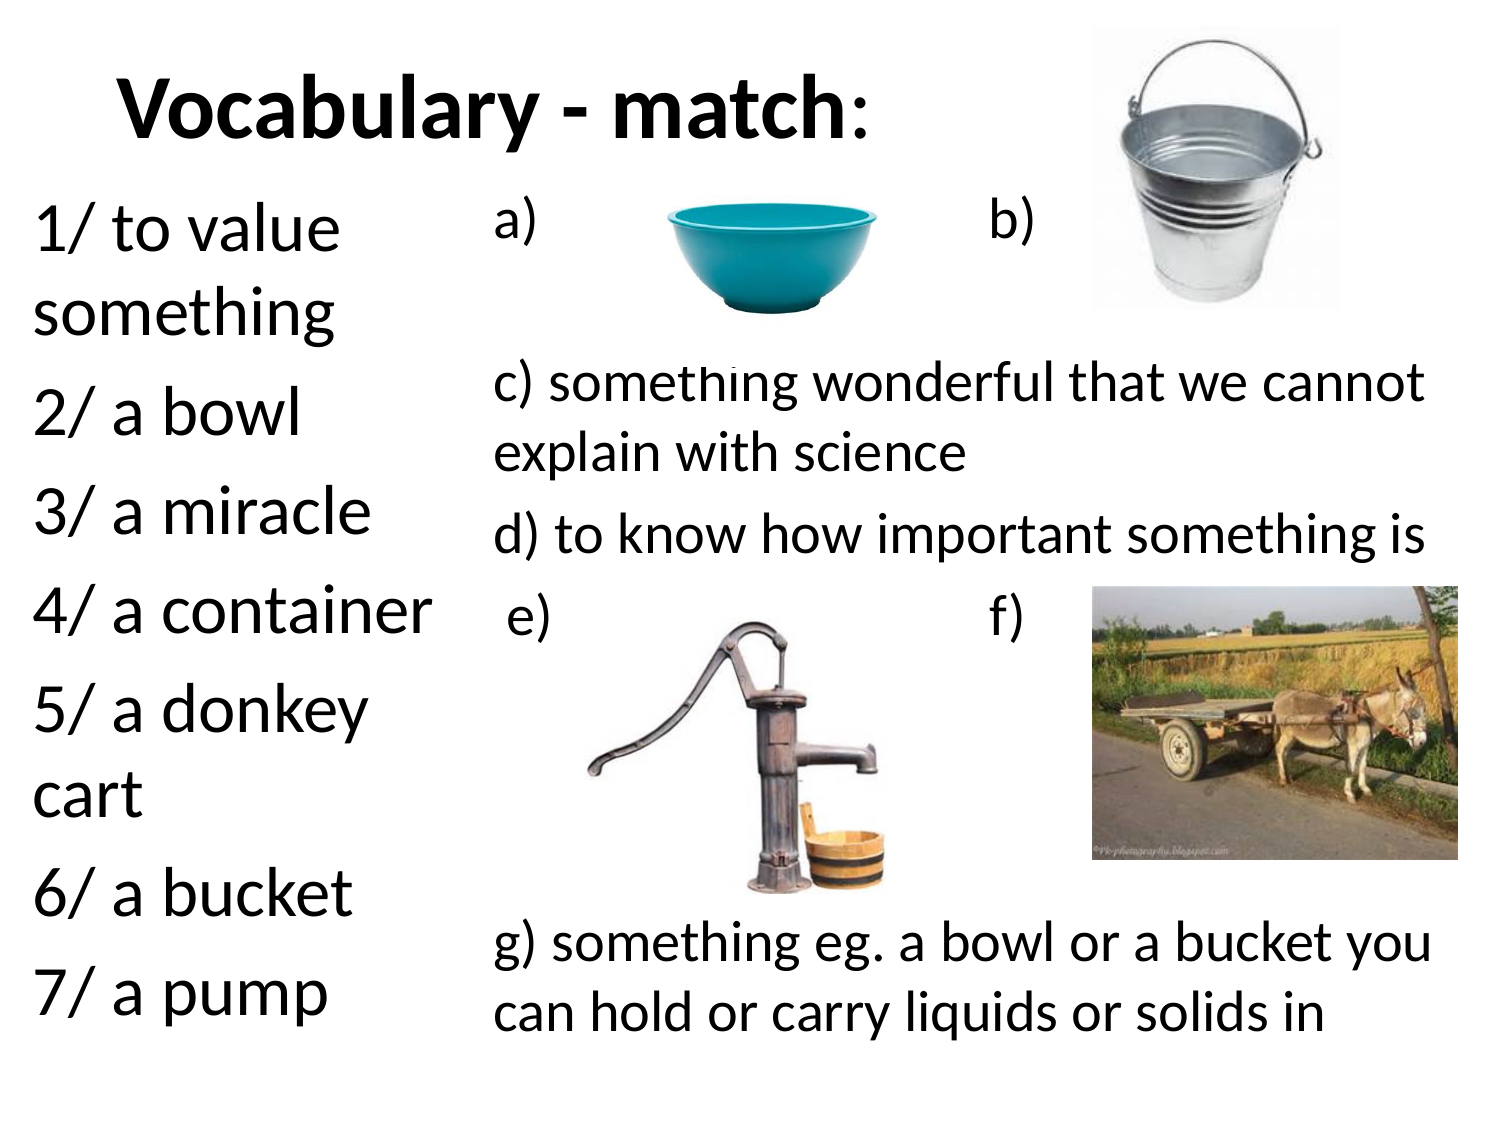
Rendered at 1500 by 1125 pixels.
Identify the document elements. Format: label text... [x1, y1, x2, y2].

picture [1092, 26, 1341, 310]
title Vocabulary - match: [75, 19, 916, 172]
picture [662, 148, 881, 367]
list a) b) c) something wonderful that we cannot explain with science d) to know how important something is e) f) g) something eg. a bowl or a bucket you can hold or carry liquids or solids in [478, 172, 1500, 1083]
picture [1092, 585, 1458, 860]
list 1/ to value something 2/ a bowl 3/ a miracle 4/ a container 5/ a donkey cart 6/ a bucket 7/ a pump [17, 172, 479, 1106]
picture [584, 617, 889, 894]
